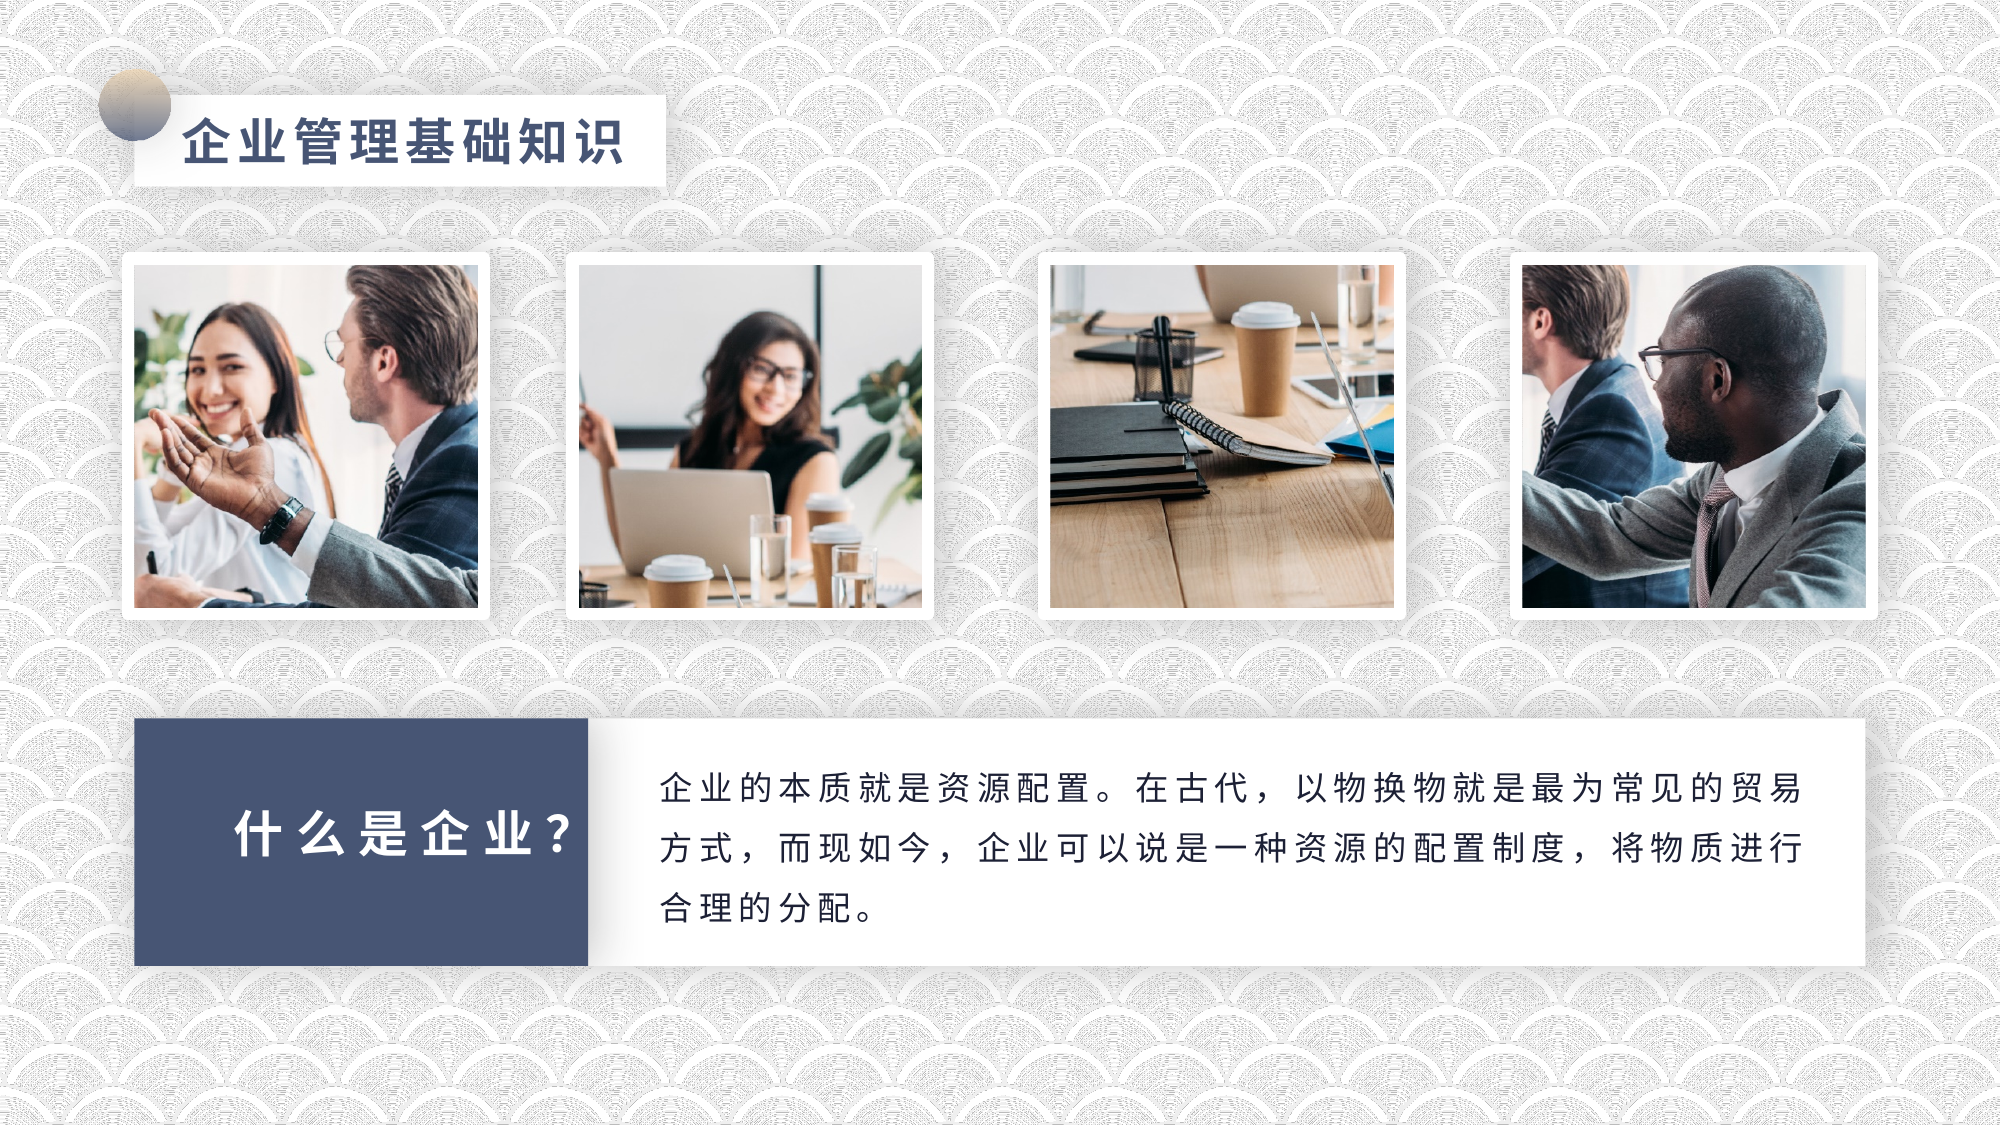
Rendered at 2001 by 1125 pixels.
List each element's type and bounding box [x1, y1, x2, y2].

text_box [134, 718, 1866, 966]
picture [0, 0, 2000, 1125]
